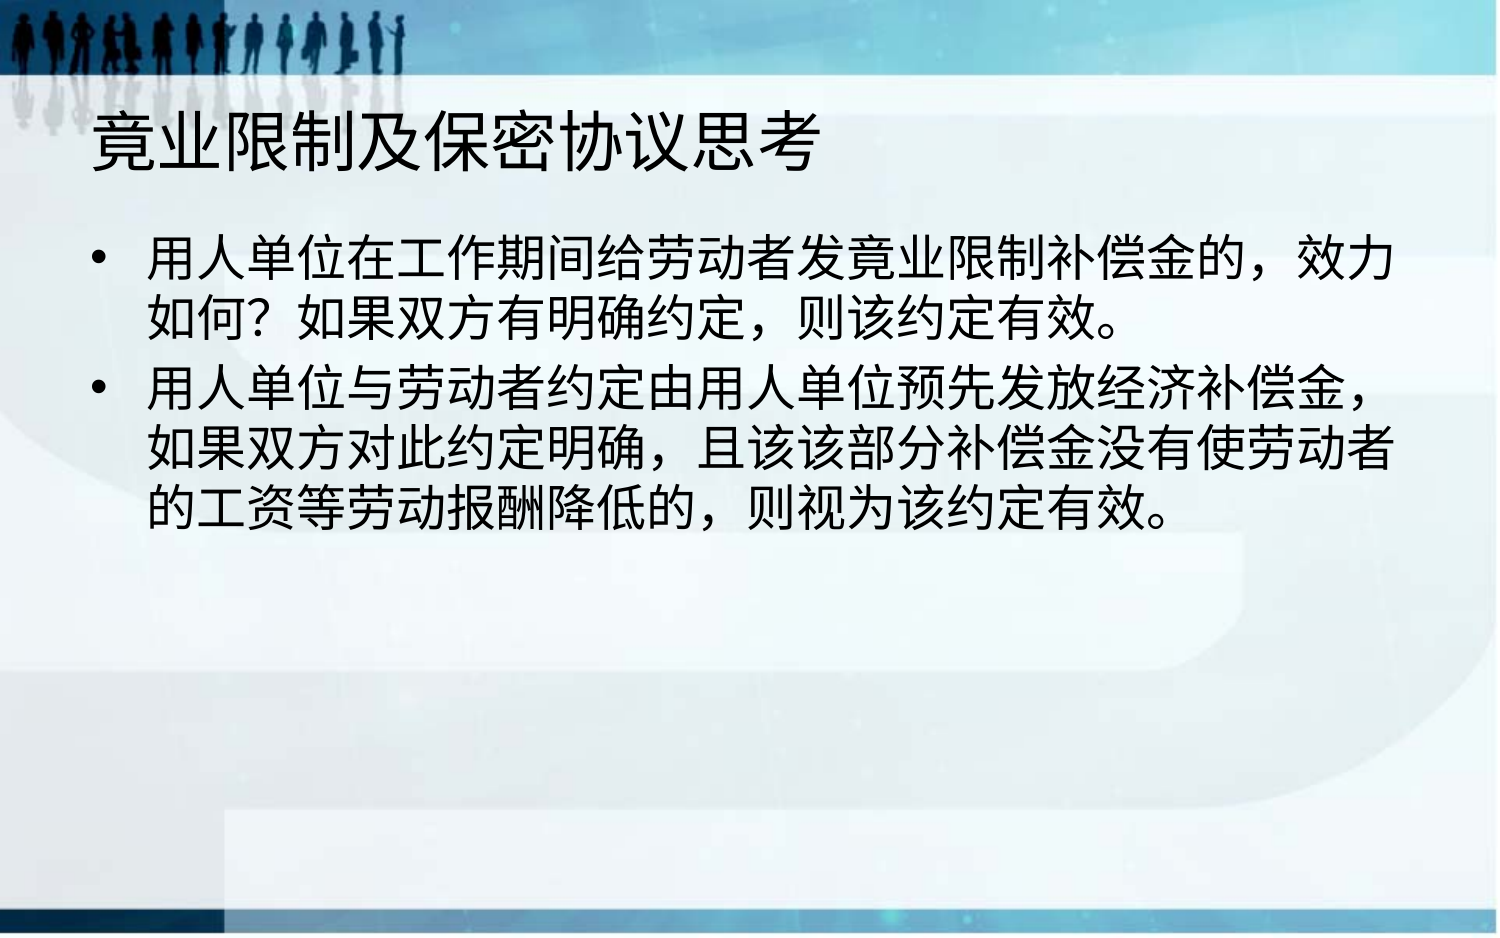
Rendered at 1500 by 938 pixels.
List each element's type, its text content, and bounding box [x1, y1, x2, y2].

title 竟业限制及保密协议思考 [74, 70, 1426, 210]
picture [0, 0, 1500, 938]
list 用人单位在工作期间给劳动者发竟业限制补偿金的，效力如何？如果双方有明确约定，则该约定有效。 用人单位与劳动者约定由用人单位预先发放经济补偿金，如果双方对此约定明确，且该该部分补偿金没有使劳动者的工资等劳动报酬降低的，则视为该约定有效。 [74, 218, 1426, 838]
